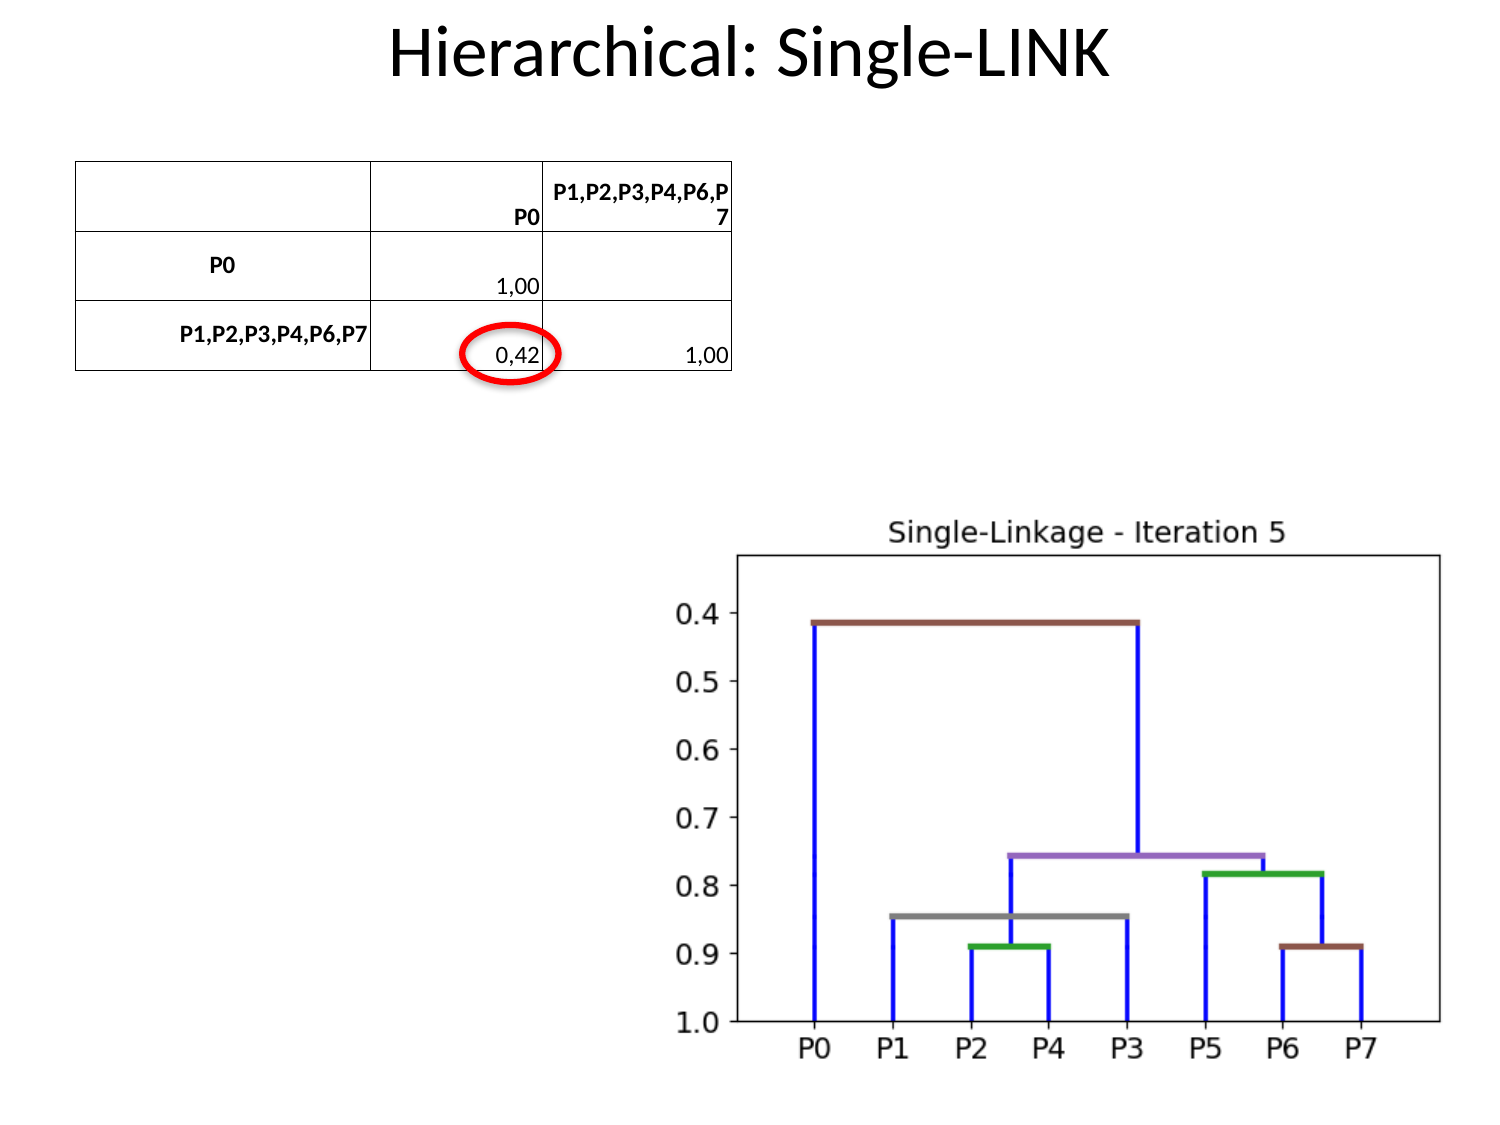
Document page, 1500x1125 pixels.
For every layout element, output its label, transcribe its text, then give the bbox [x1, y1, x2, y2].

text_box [461, 324, 560, 383]
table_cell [76, 301, 370, 370]
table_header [543, 162, 731, 231]
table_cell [371, 232, 542, 300]
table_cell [76, 232, 370, 300]
title Hierarchical: Single-LINK [75, 0, 1425, 99]
table_header P0 [371, 162, 542, 231]
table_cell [543, 232, 731, 300]
table_header [76, 162, 370, 231]
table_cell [371, 301, 542, 370]
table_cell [543, 301, 731, 370]
picture [660, 505, 1459, 1080]
